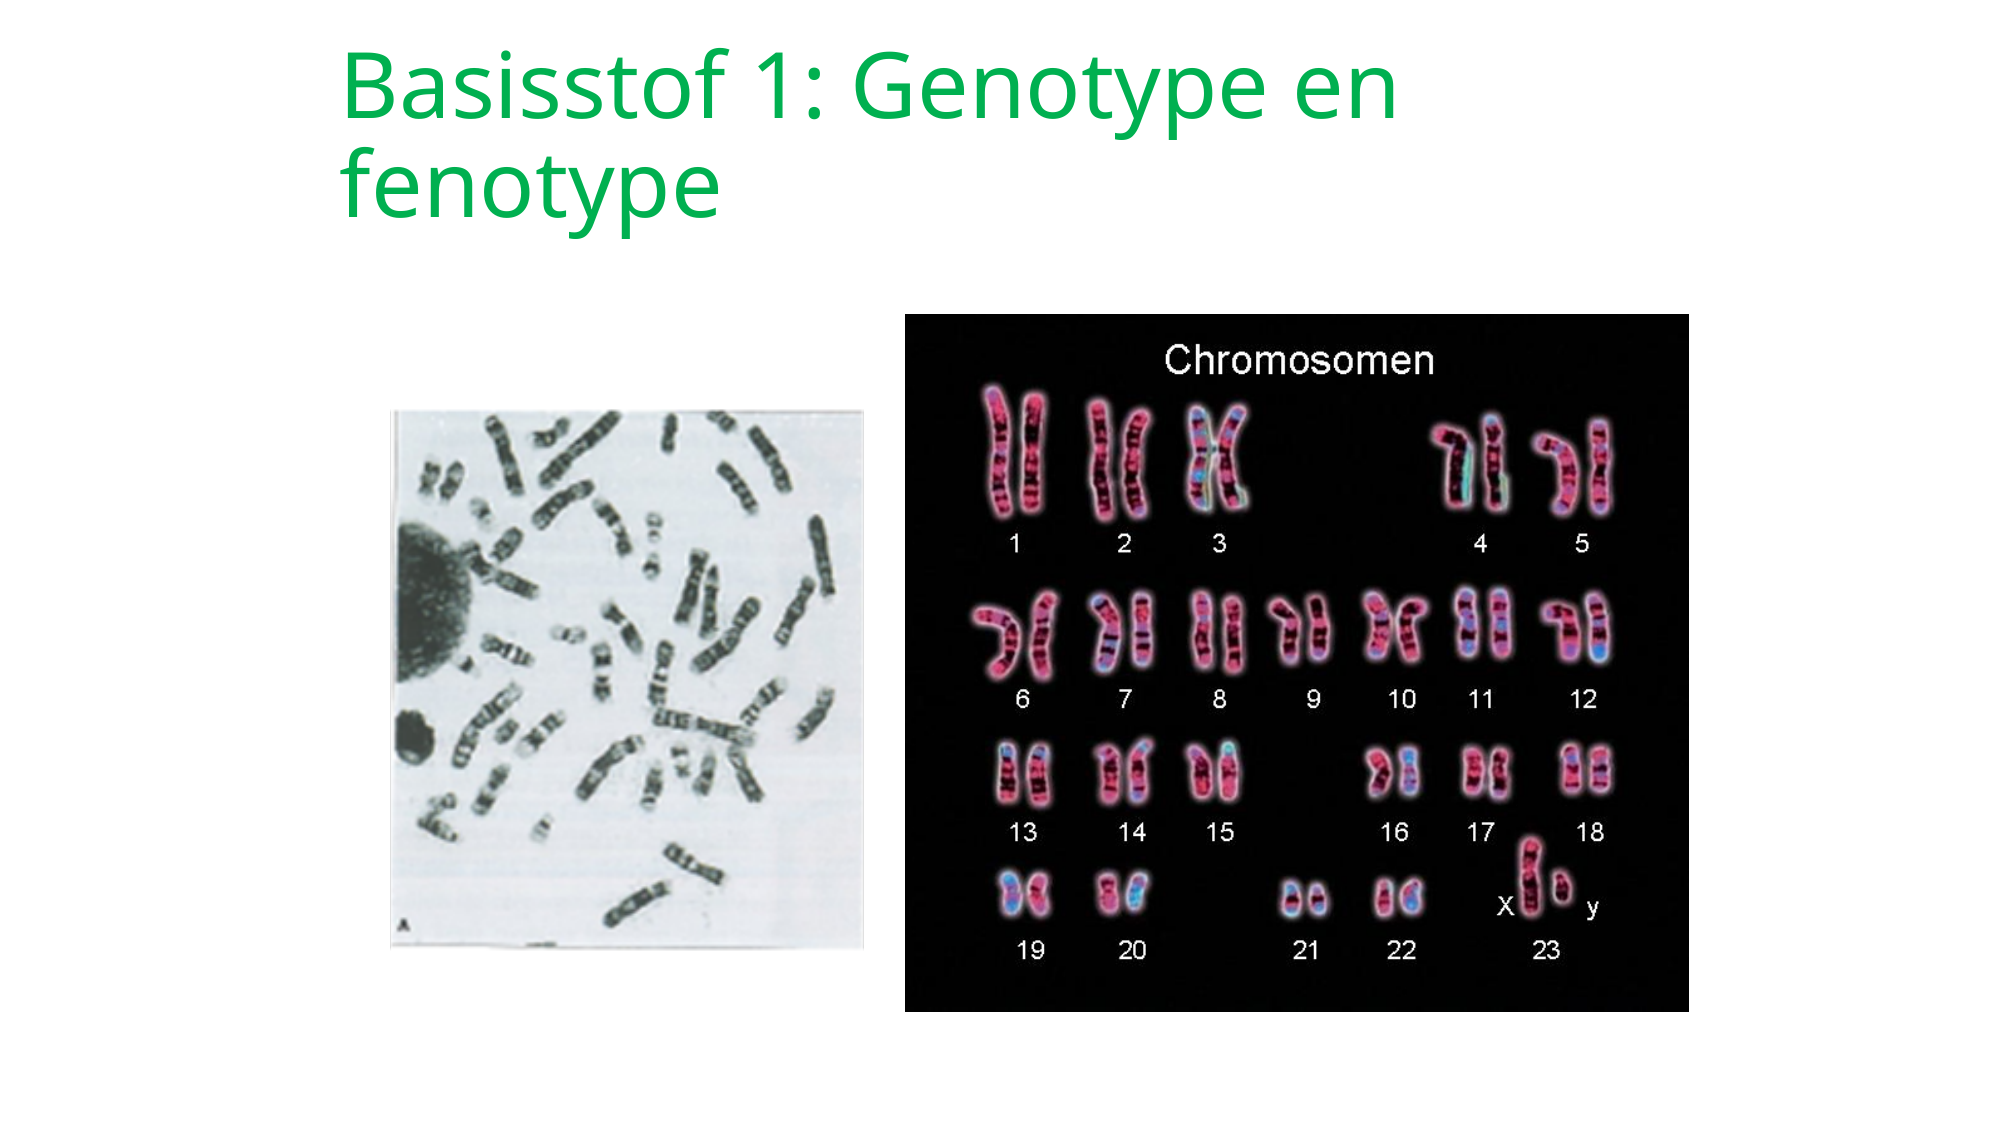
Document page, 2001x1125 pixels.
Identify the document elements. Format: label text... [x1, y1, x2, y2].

picture [389, 408, 866, 953]
title Basisstof 1: Genotype en fenotype [324, 45, 1675, 233]
picture [905, 314, 1689, 1012]
